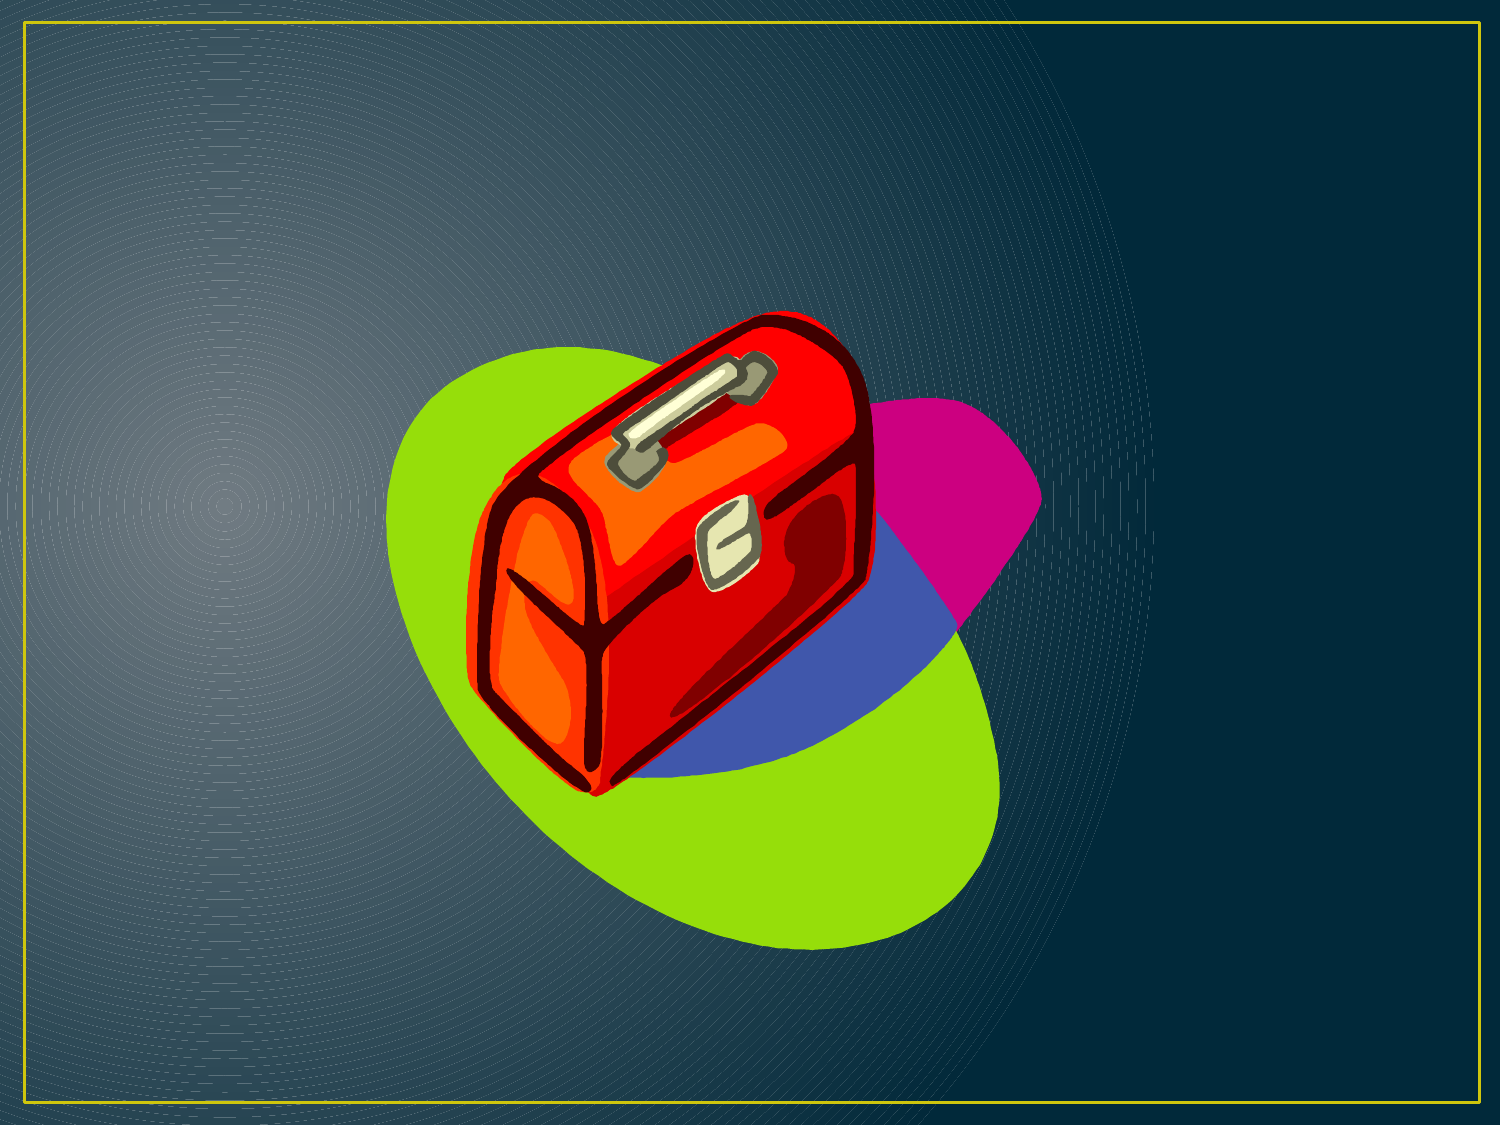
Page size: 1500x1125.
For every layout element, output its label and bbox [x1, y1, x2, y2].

picture [1054, 828, 1062, 863]
picture [374, 299, 1053, 961]
picture [989, 967, 1001, 975]
